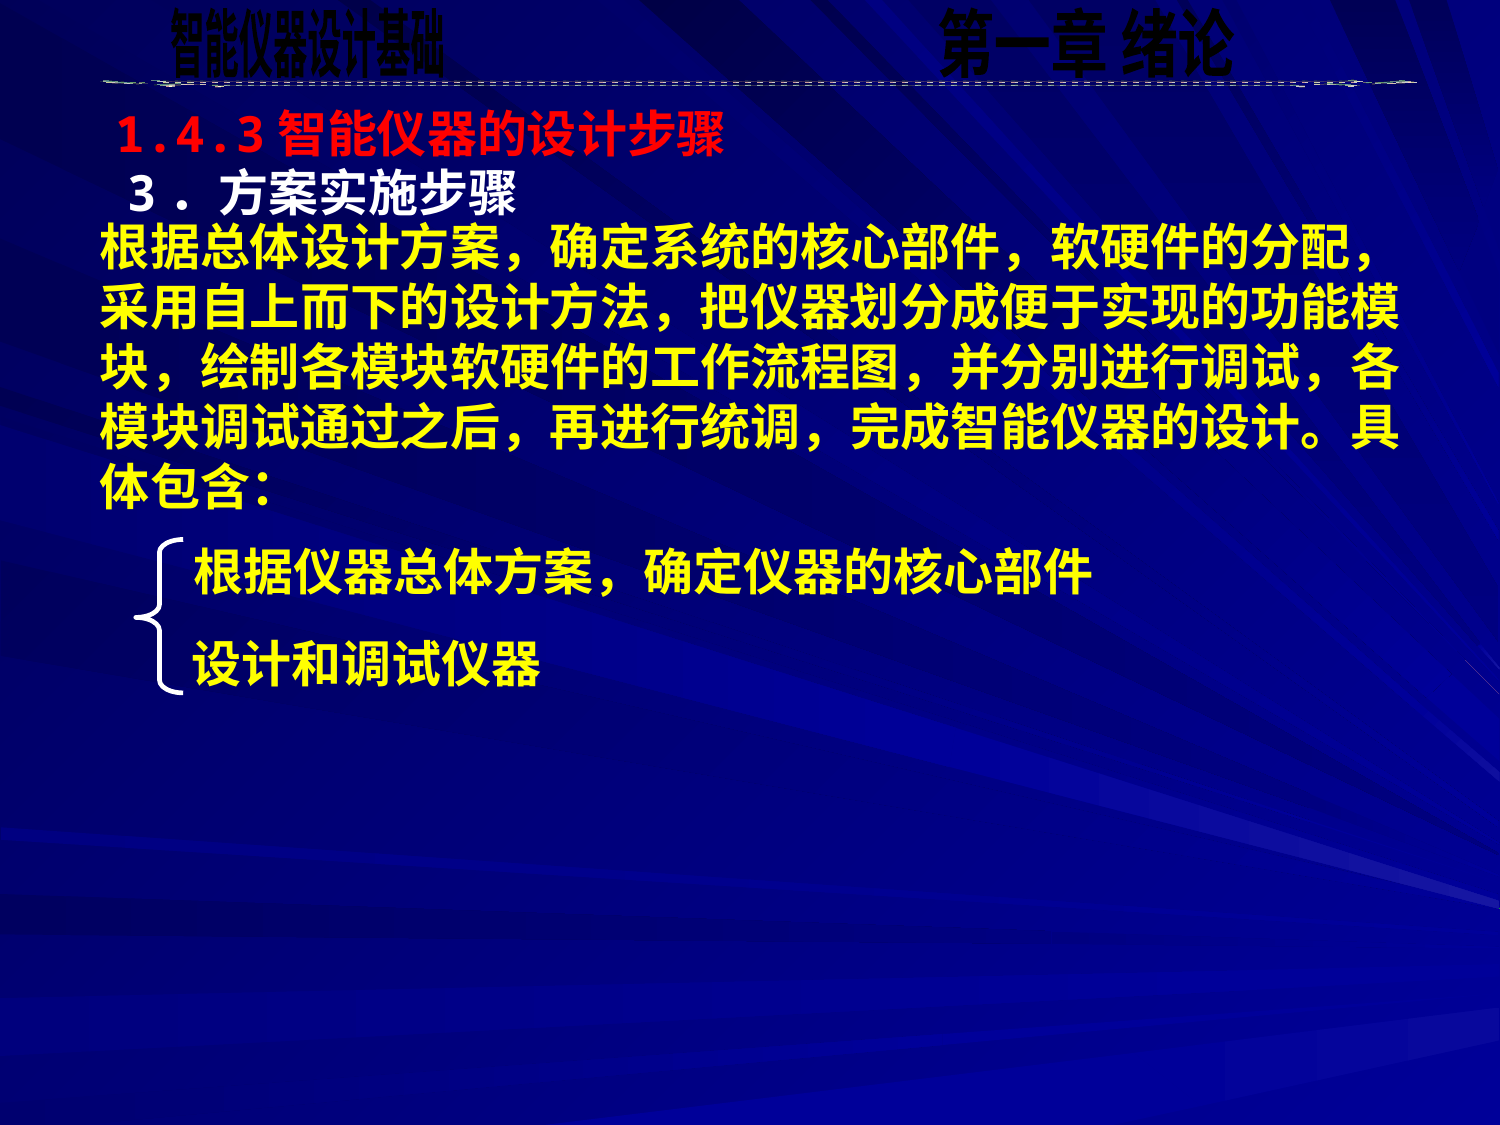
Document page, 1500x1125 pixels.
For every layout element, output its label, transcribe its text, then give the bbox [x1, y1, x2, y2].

text_box 1.4.3智能仪器的设计步骤 [100, 95, 963, 170]
picture [88, 78, 1424, 91]
text_box [135, 539, 184, 693]
text_box 根据仪器总体方案，确定仪器的核心部件 [155, 533, 1120, 608]
text_box 3．方案实施步骤 [111, 170, 762, 208]
text_box 设计和调试仪器 [153, 624, 739, 700]
text_box 根据总体设计方案，确定系统的核心部件，软硬件的分配，采用自上而下的设计方法，把仪器划分成便于实现的功能模块，绘制各模块软硬件的工作流程图，并分别进行调试，各模块调试通过之后，再进行统调，完成智能仪器的设计。具体包含： [85, 208, 1458, 523]
